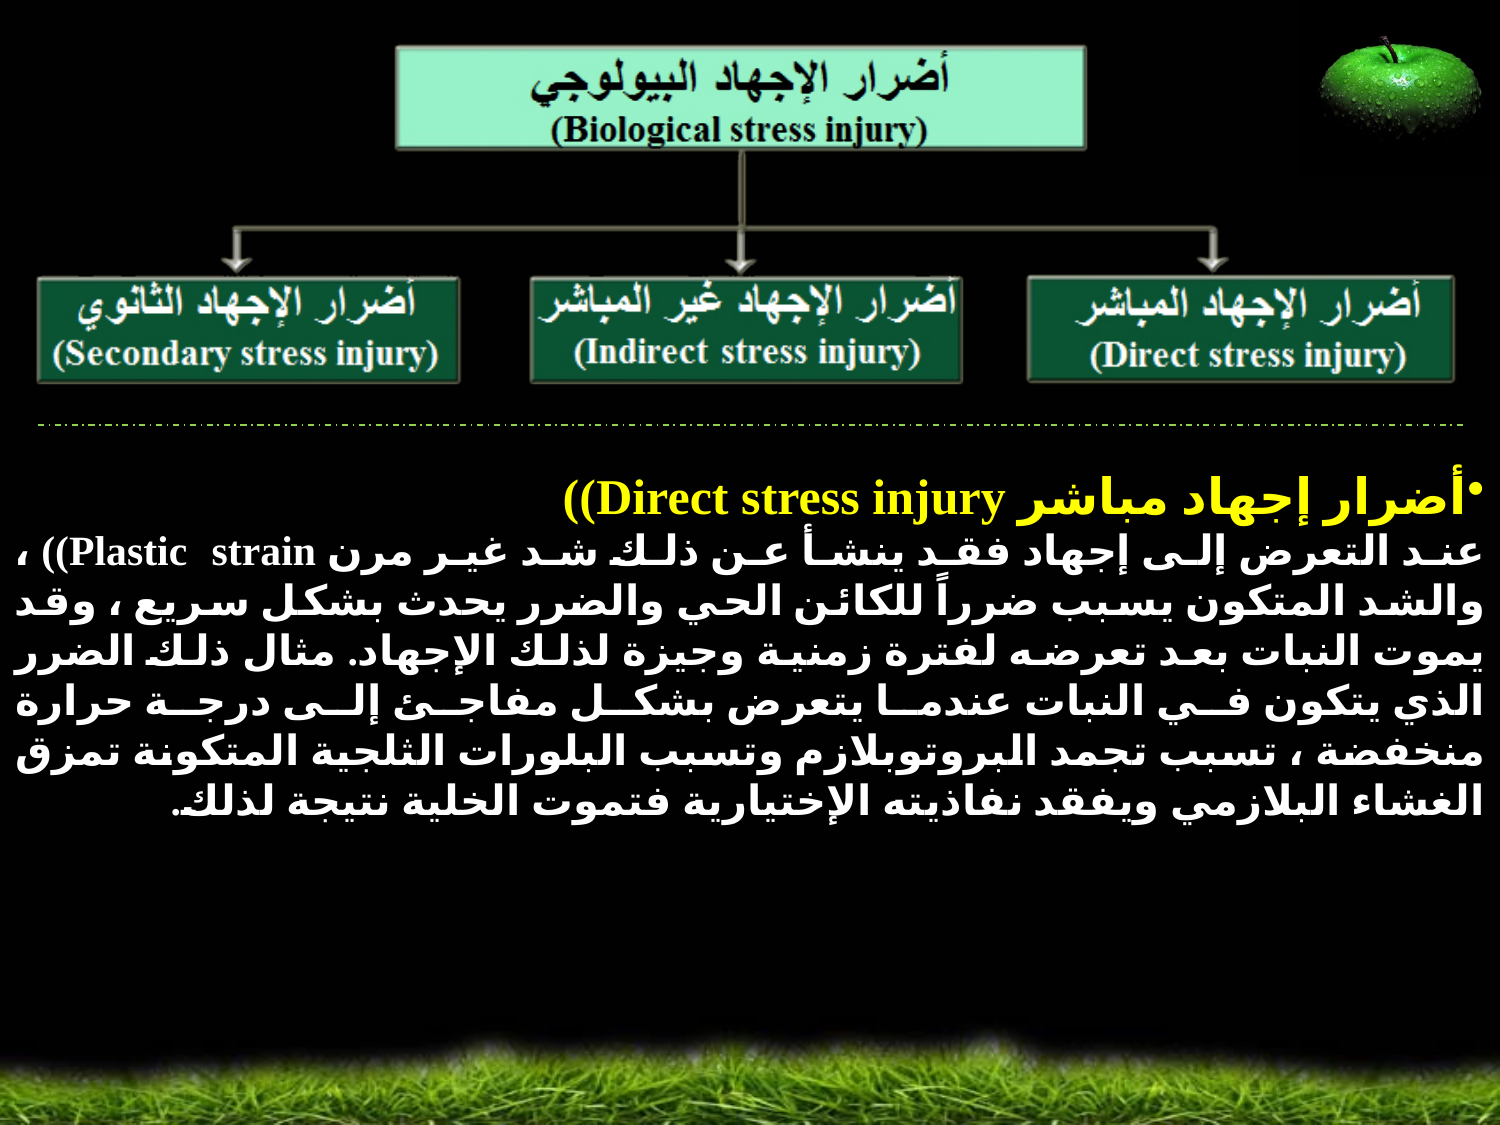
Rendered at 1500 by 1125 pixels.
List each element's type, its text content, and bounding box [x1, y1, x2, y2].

picture [0, 832, 1500, 1125]
picture [0, 0, 1500, 463]
text_box أضرار إجهاد مباشر Direct stress injury)) عند التعرض إلى إجهاد فقد ينشأ عن ذلك شد غير مرن Plastic strain)) ، والشد المتكون يسبب ضرراً للكائن الحي والضرر يحدث بشكل سريع ، وقد يموت النبات بعد تعرضه لفترة زمنية وجيزة لذلك الإجهاد. مثال ذلك الضرر الذي يتكون في النبات عندما يتعرض بشكل مفاجئ إلى درجة حرارة منخفضة ، تسبب تجمد البروتوبلازم وتسبب البلورات الثلجية المتكونة تمزق الغشاء البلازمي ويفقد نفاذيته الإختيارية فتموت الخلية نتيجة لذلك. [0, 456, 1500, 832]
